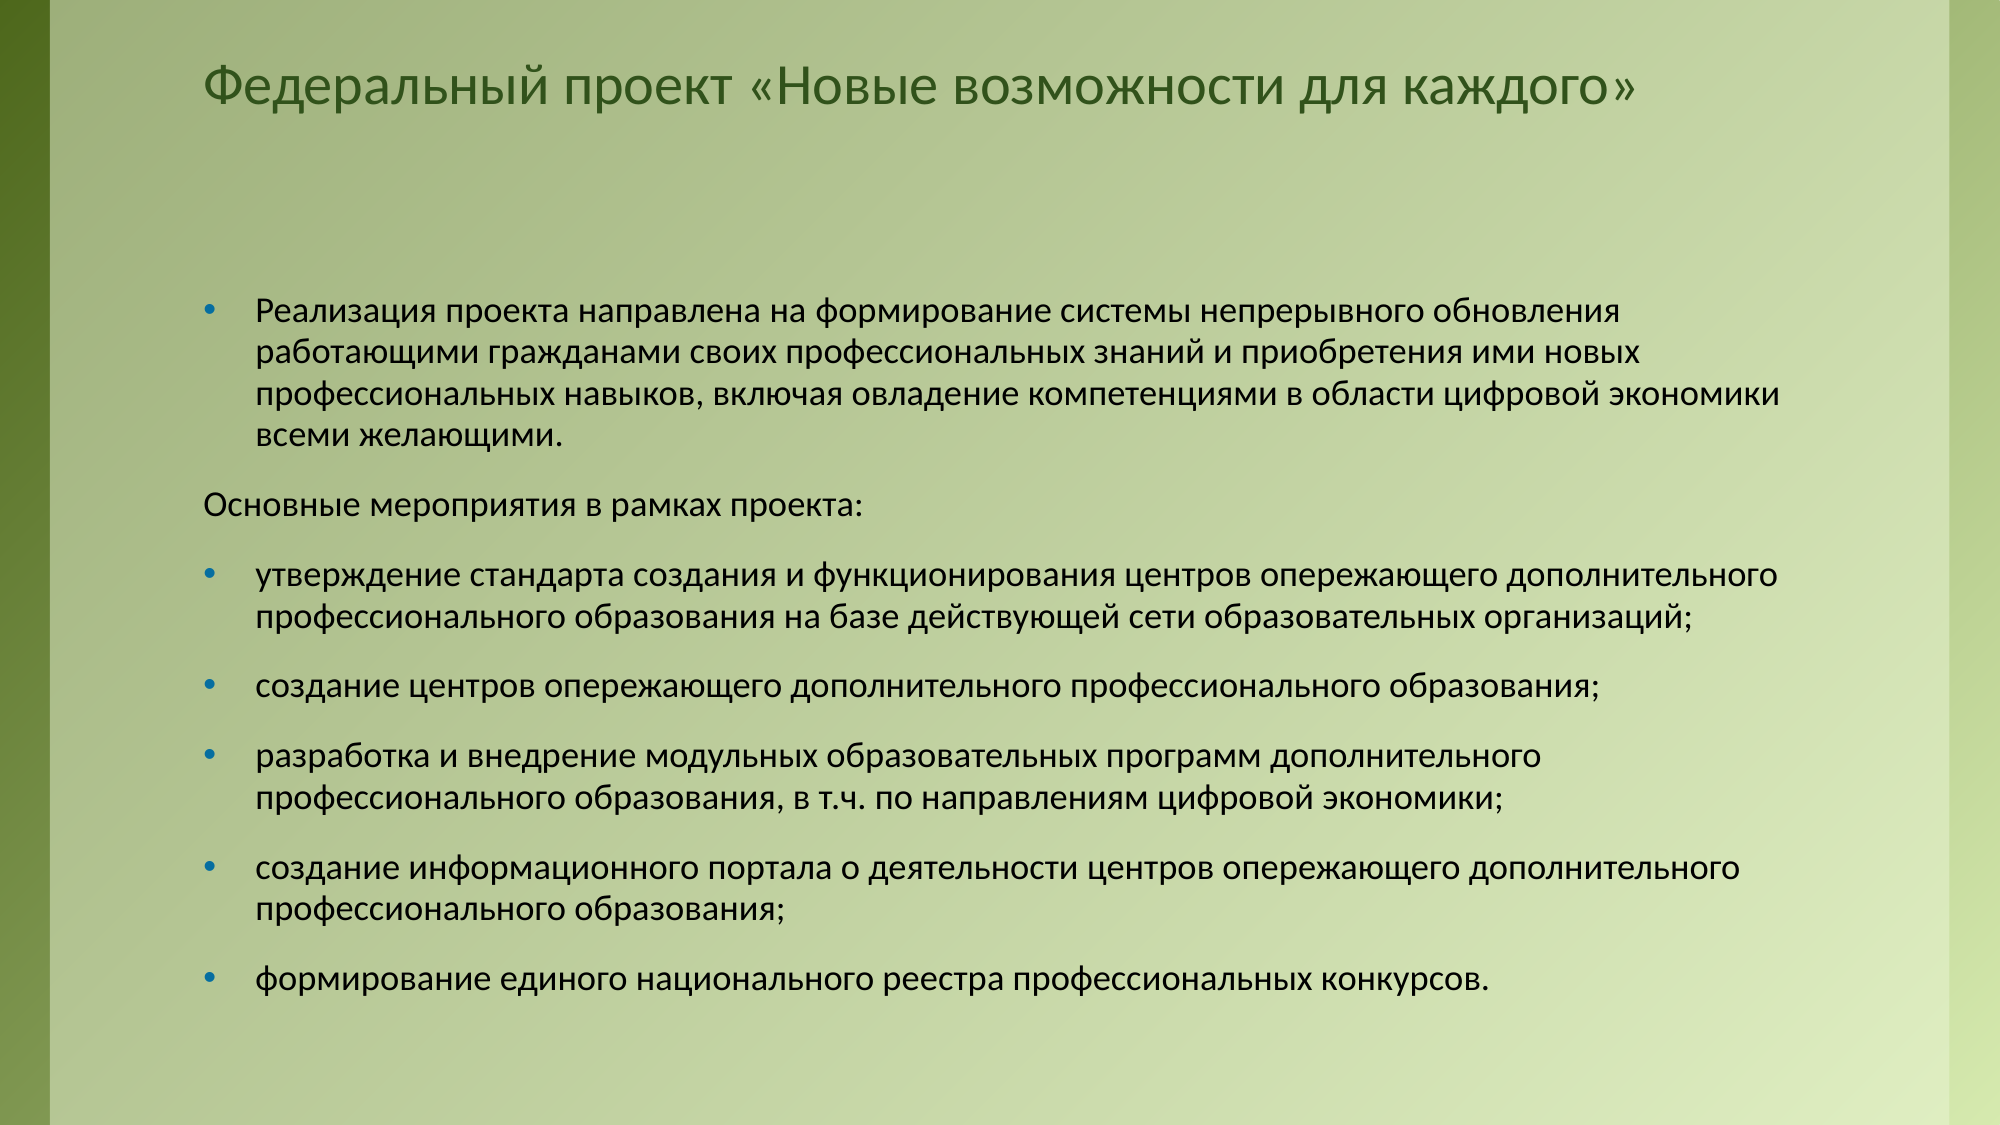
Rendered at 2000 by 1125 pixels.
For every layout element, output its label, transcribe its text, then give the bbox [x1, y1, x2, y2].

title Федеральный проект «Новые возможности для каждого» [183, 12, 1850, 197]
list Реализация проекта направлена на формирование системы непрерывного обновления работающими гражданами своих профессиональных знаний и приобретения ими новых профессиональных навыков, включая овладение компетенциями в области цифровой экономики всеми желающими. Основные мероприятия в рамках проекта: утверждение стандарта создания и функционирования центров опережающего дополнительного профессионального образования на базе действующей сети образовательных организаций; создание центров опережающего дополнительного профессионального образования; разработка и внедрение модульных образовательных программ дополнительного профессионального образования, в т.ч. по направлениям цифровой экономики; создание информационного портала о деятельности центров опережающего дополнительного профессионального образования; формирование единого национального реестра профессиональных конкурсов. [183, 279, 1850, 1013]
